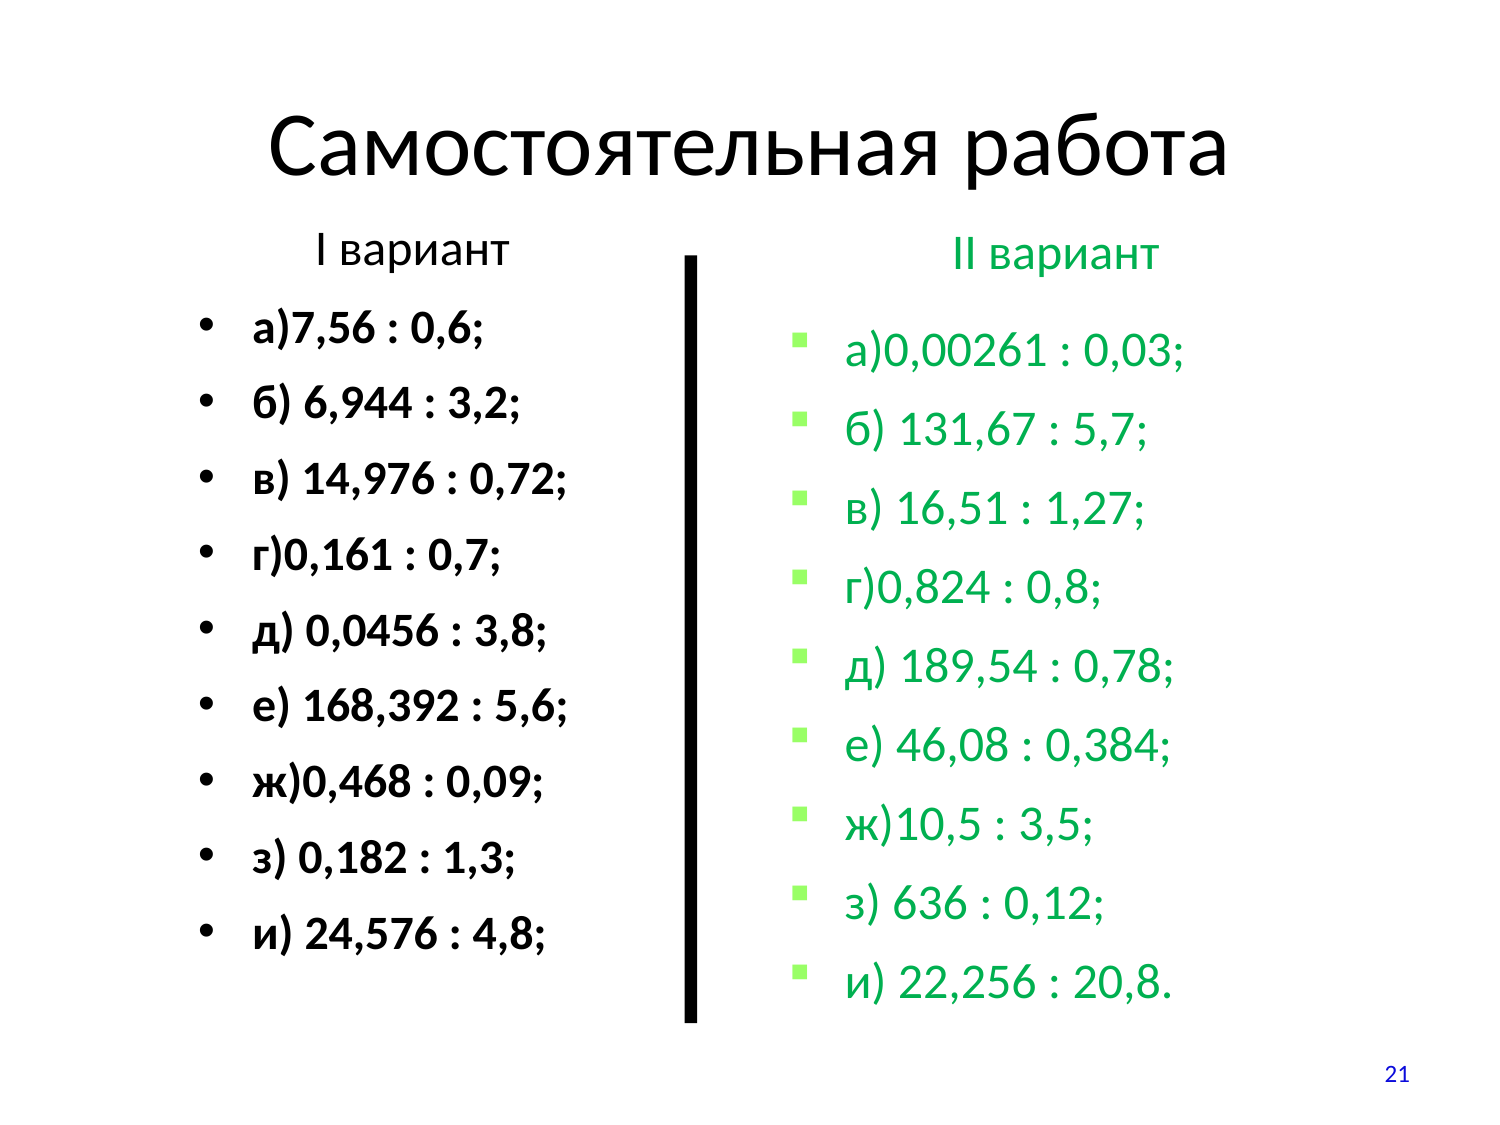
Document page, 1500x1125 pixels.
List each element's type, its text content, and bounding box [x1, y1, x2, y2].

text_box а)0,00261 : 0,03; б) 131,67 : 5,7; в) 16,51 : 1,27; г)0,824 : 0,8; д) 189,54 : 0,78; е) 46,08 : 0,384; ж)10,5 : 3,5; з) 636 : 0,12; и) 22,256 : 20,8. [773, 255, 1353, 943]
text_box I вариант [300, 207, 525, 283]
title Самостоятельная работа [75, 45, 1425, 233]
text_box II вариант [927, 212, 1175, 287]
slide_number 21 [1074, 1042, 1425, 1103]
list а)7,56 : 0,6; б) 6,944 : 3,2; в) 14,976 : 0,72; г)0,161 : 0,7; д) 0,0456 : 3,8; е) 168,392 : 5,6; ж)0,468 : 0,09; з) 0,182 : 1,3; и) 24,576 : 4,8; [183, 278, 690, 967]
